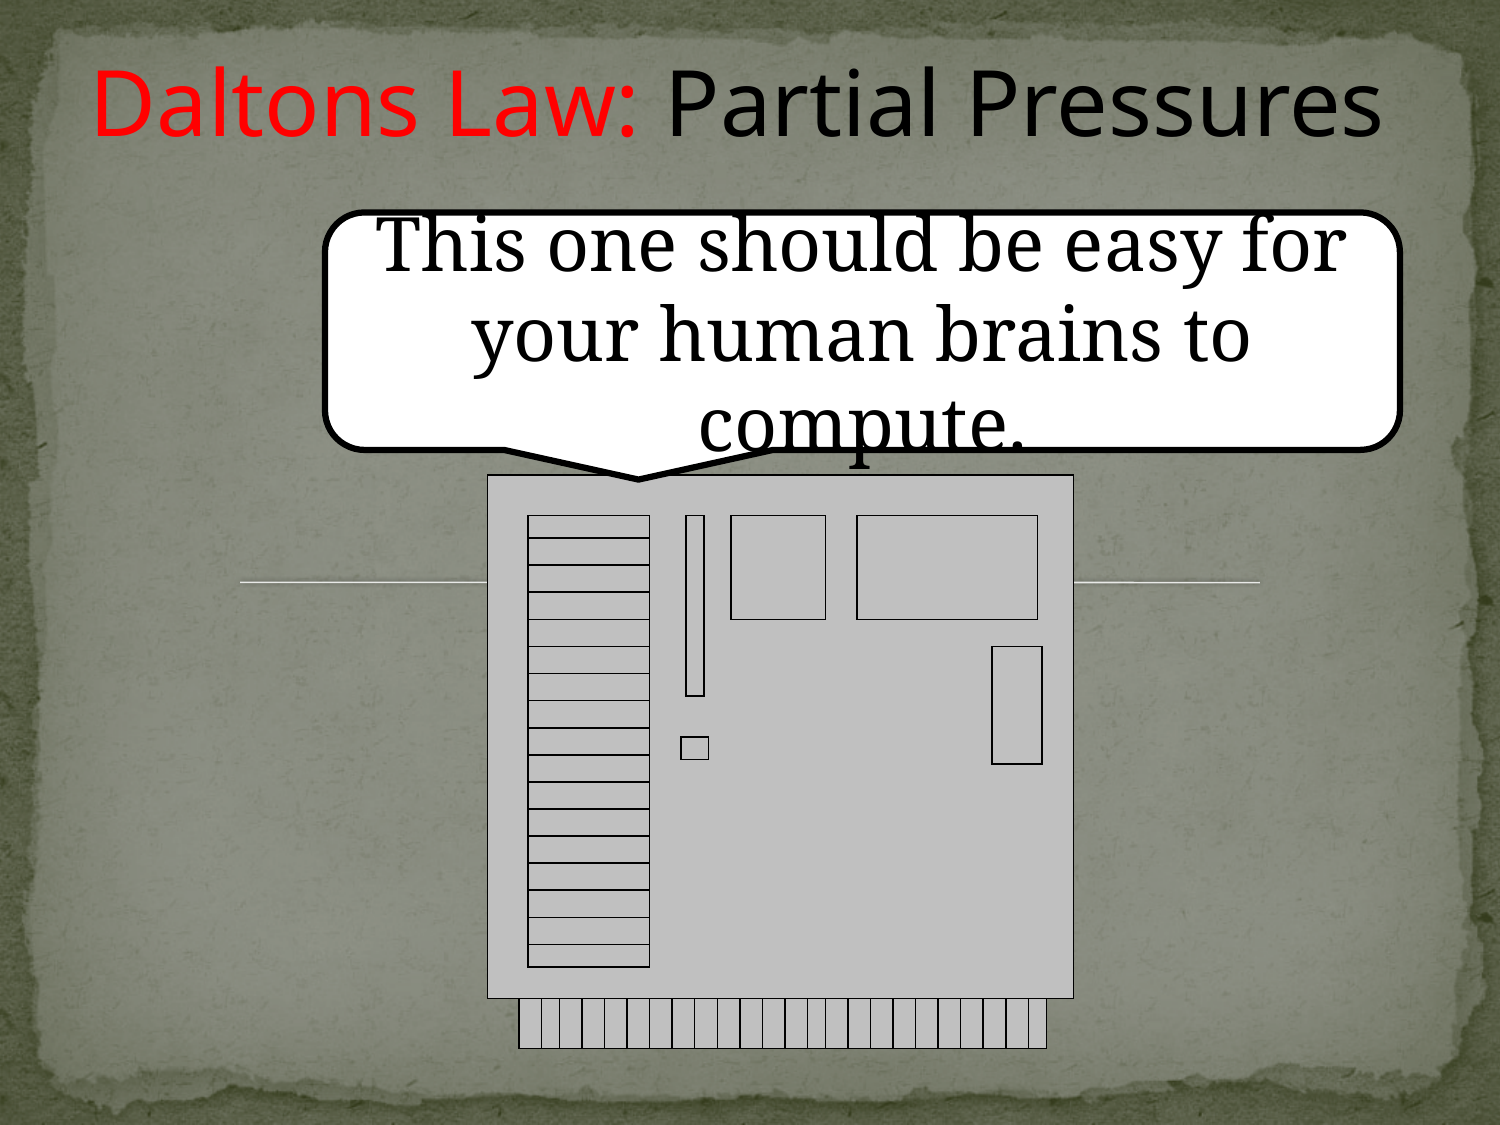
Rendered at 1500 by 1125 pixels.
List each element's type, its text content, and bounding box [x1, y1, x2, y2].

text_box Daltons Law: Partial Pressures [74, 37, 1438, 163]
text_box [487, 474, 1074, 1049]
text_box This one should be easy for your human brains to compute. [321, 209, 1404, 483]
